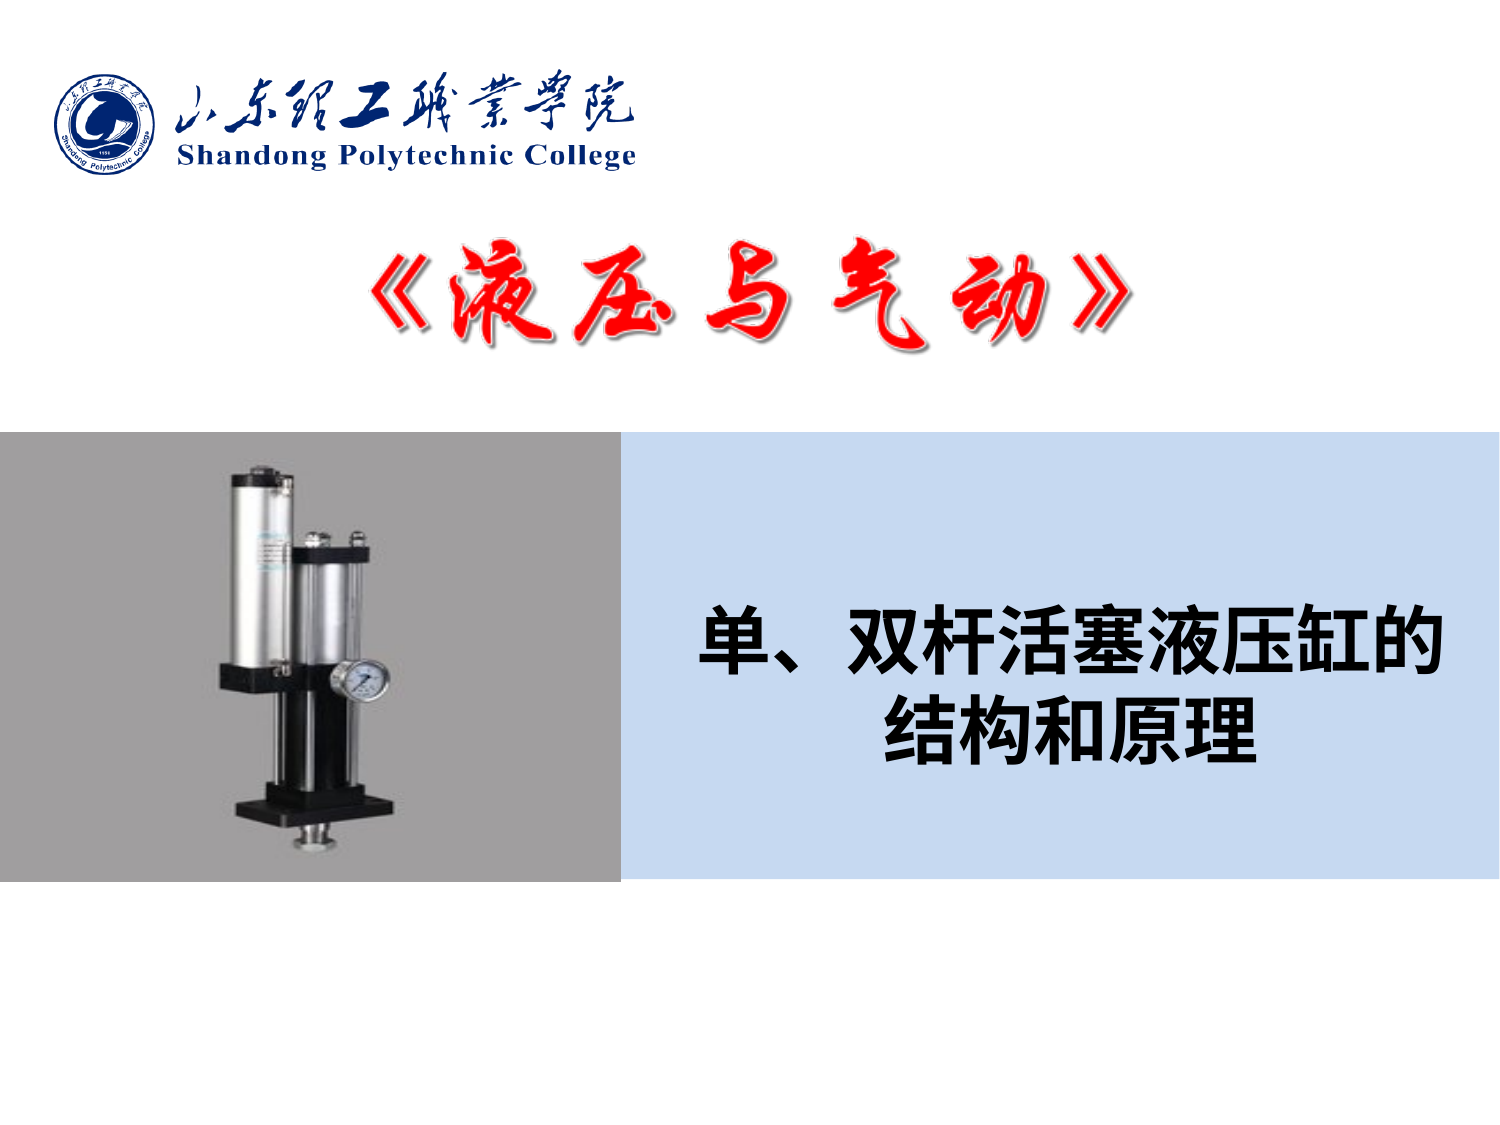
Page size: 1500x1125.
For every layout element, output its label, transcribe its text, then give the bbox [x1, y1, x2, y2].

picture [311, 219, 1189, 388]
picture [54, 69, 635, 175]
picture [0, 432, 621, 882]
text_box 单、双杆活塞液压缸的结构和原理 [653, 586, 1489, 781]
